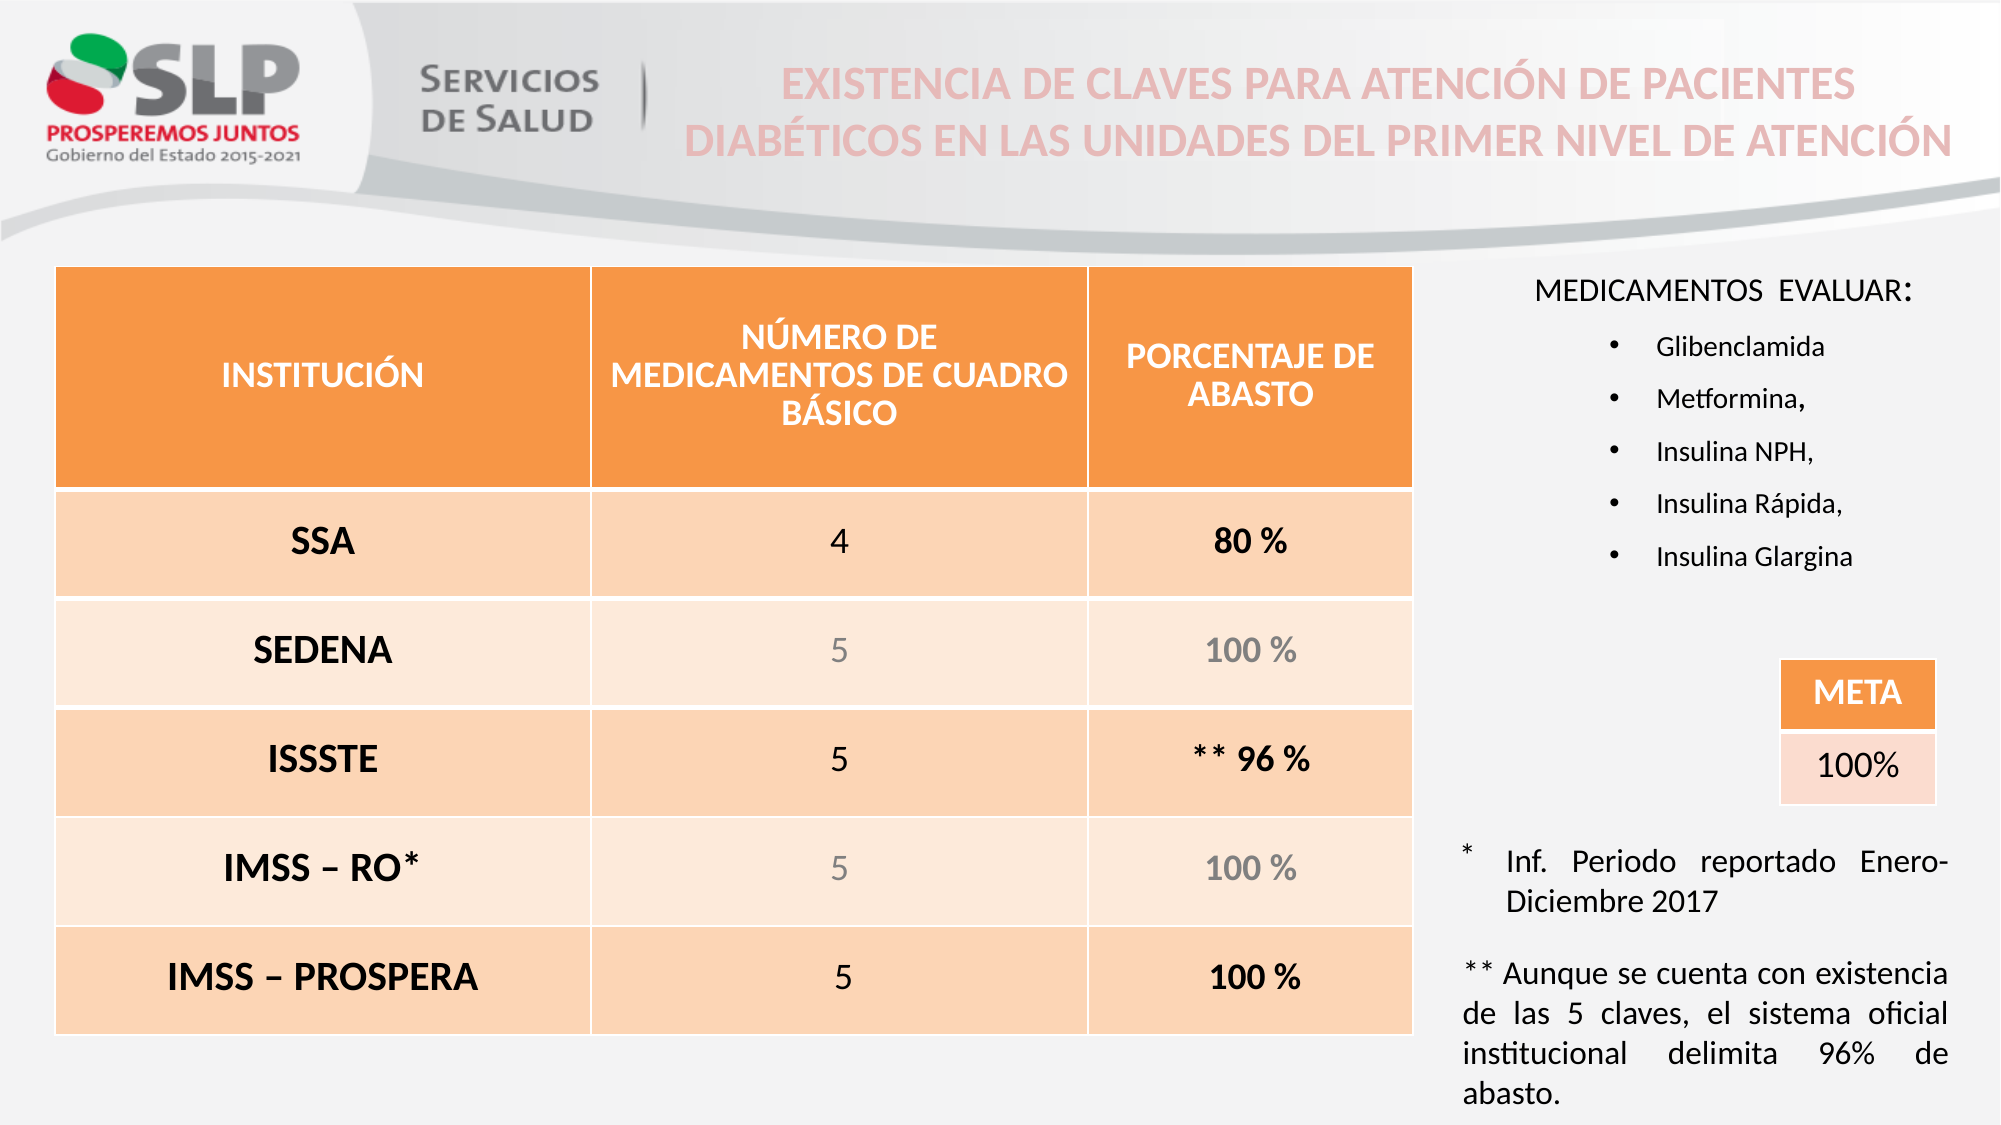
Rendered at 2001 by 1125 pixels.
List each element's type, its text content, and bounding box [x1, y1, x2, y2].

text_box Inf. Periodo reportado Enero-Diciembre 2017 [1444, 832, 1965, 927]
table_cell 4 [592, 492, 1087, 596]
table_cell 5 [592, 927, 1087, 1034]
text_box MEDICAMENTOS EVALUAR: Glibenclamida Metformina, Insulina NPH, Insulina Rápida, Insulina Glargina [1519, 252, 1966, 580]
table_cell SSA [56, 492, 590, 596]
table_cell IMSS – PROSPERA [56, 927, 590, 1034]
table_cell 5 [592, 710, 1087, 816]
table_cell ISSSTE [56, 710, 590, 816]
table_cell 80 % [1089, 492, 1412, 596]
table_cell ** 96 % [1089, 710, 1412, 816]
table_cell IMSS – RO* [56, 818, 590, 925]
table_cell 100 % [1089, 927, 1412, 1034]
table_header META [1781, 660, 1935, 729]
table_cell 100% [1781, 734, 1935, 804]
table_cell 100 % [1089, 818, 1412, 925]
picture [0, 0, 2001, 1125]
table_header INSTITUCIÓN [56, 267, 590, 487]
text_box ** Aunque se cuenta con existencia de las 5 claves, el sistema oficial institucional delimita 96% de abasto. [1447, 943, 1965, 1119]
table_header PORCENTAJE DE ABASTO [1089, 267, 1412, 487]
table_header NÚMERO DE MEDICAMENTOS DE CUADRO BÁSICO [592, 267, 1087, 487]
table_cell 5 [592, 818, 1087, 925]
table_cell SEDENA [56, 601, 590, 705]
table_cell 100 % [1089, 601, 1412, 705]
text_box EXISTENCIA DE CLAVES PARA ATENCIÓN DE PACIENTES DIABÉTICOS EN LAS UNIDADES DEL PRIMER NIVEL DE ATENCIÓN [670, 19, 1969, 199]
table_cell 5 [592, 601, 1087, 705]
